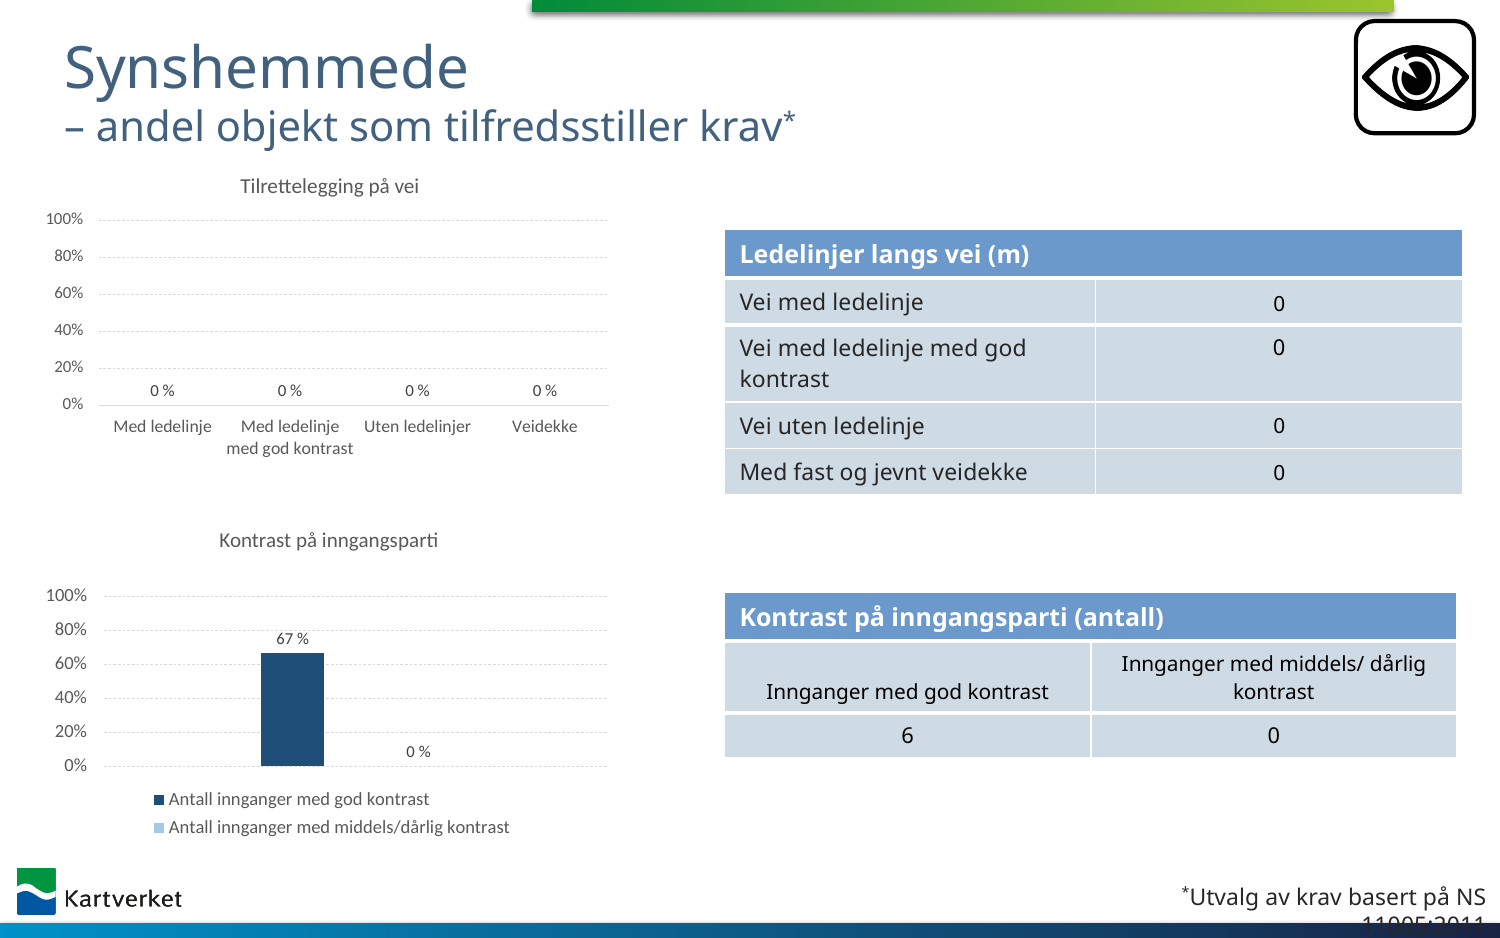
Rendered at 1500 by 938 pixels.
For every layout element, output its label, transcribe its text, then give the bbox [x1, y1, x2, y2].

table_cell 0 [1096, 280, 1462, 323]
table_header Ledelinjer langs vei (m) [725, 230, 1462, 276]
table_cell 0 [1092, 715, 1456, 757]
table_cell 0 [1096, 449, 1462, 494]
table_cell 0 [1096, 327, 1462, 401]
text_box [1355, 20, 1475, 134]
table_cell Vei med ledelinje med god kontrast [725, 327, 1095, 401]
table_cell Innganger med middels/ dårlig kontrast [1092, 643, 1456, 711]
table_cell Vei uten ledelinje [725, 403, 1095, 448]
picture [41, 520, 617, 846]
table_cell Innganger med god kontrast [725, 643, 1090, 711]
text_box *Utvalg av krav basert på NS 11005:2011 [1068, 873, 1500, 938]
text_box Synshemmede – andel objekt som tilfredsstiller krav* [49, 24, 1431, 158]
table_cell 6 [725, 715, 1090, 757]
picture [41, 166, 619, 492]
table_cell Med fast og jevnt veidekke [725, 449, 1095, 494]
table_header Kontrast på inngangsparti (antall) [725, 593, 1456, 639]
table_cell Vei med ledelinje [725, 280, 1095, 323]
table_cell 0 [1096, 403, 1462, 448]
